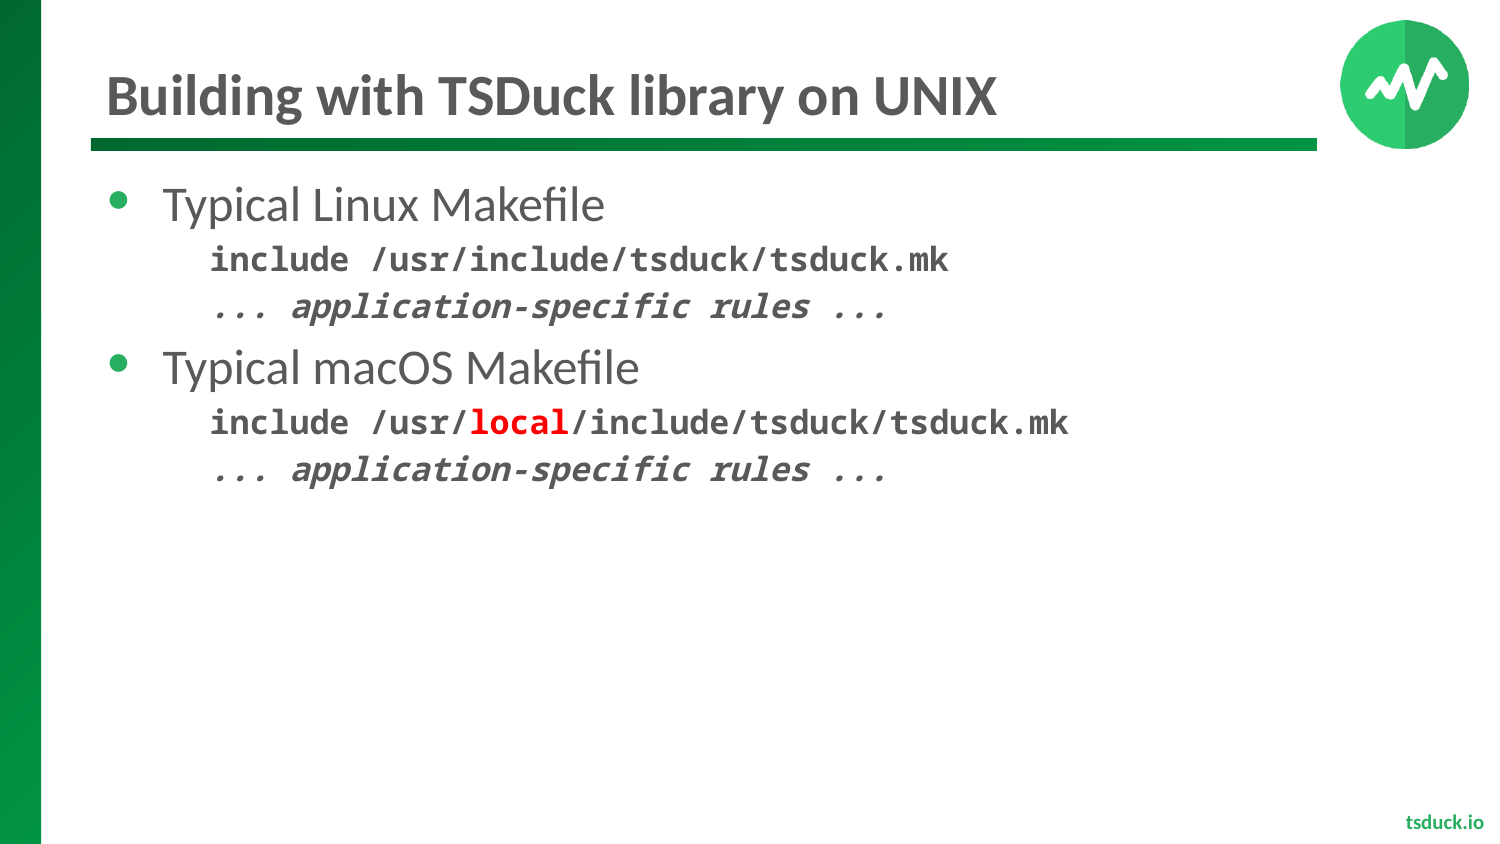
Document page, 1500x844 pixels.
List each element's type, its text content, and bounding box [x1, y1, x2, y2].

title Building with TSDuck library on UNIX [91, 38, 1333, 146]
list Typical Linux Makefile include /usr/include/tsduck/tsduck.mk ... application-specific rules ... Typical macOS Makefile include /usr/local/include/tsduck/tsduck.mk ... application-specific rules ... [91, 164, 1454, 759]
picture [1340, 20, 1469, 149]
